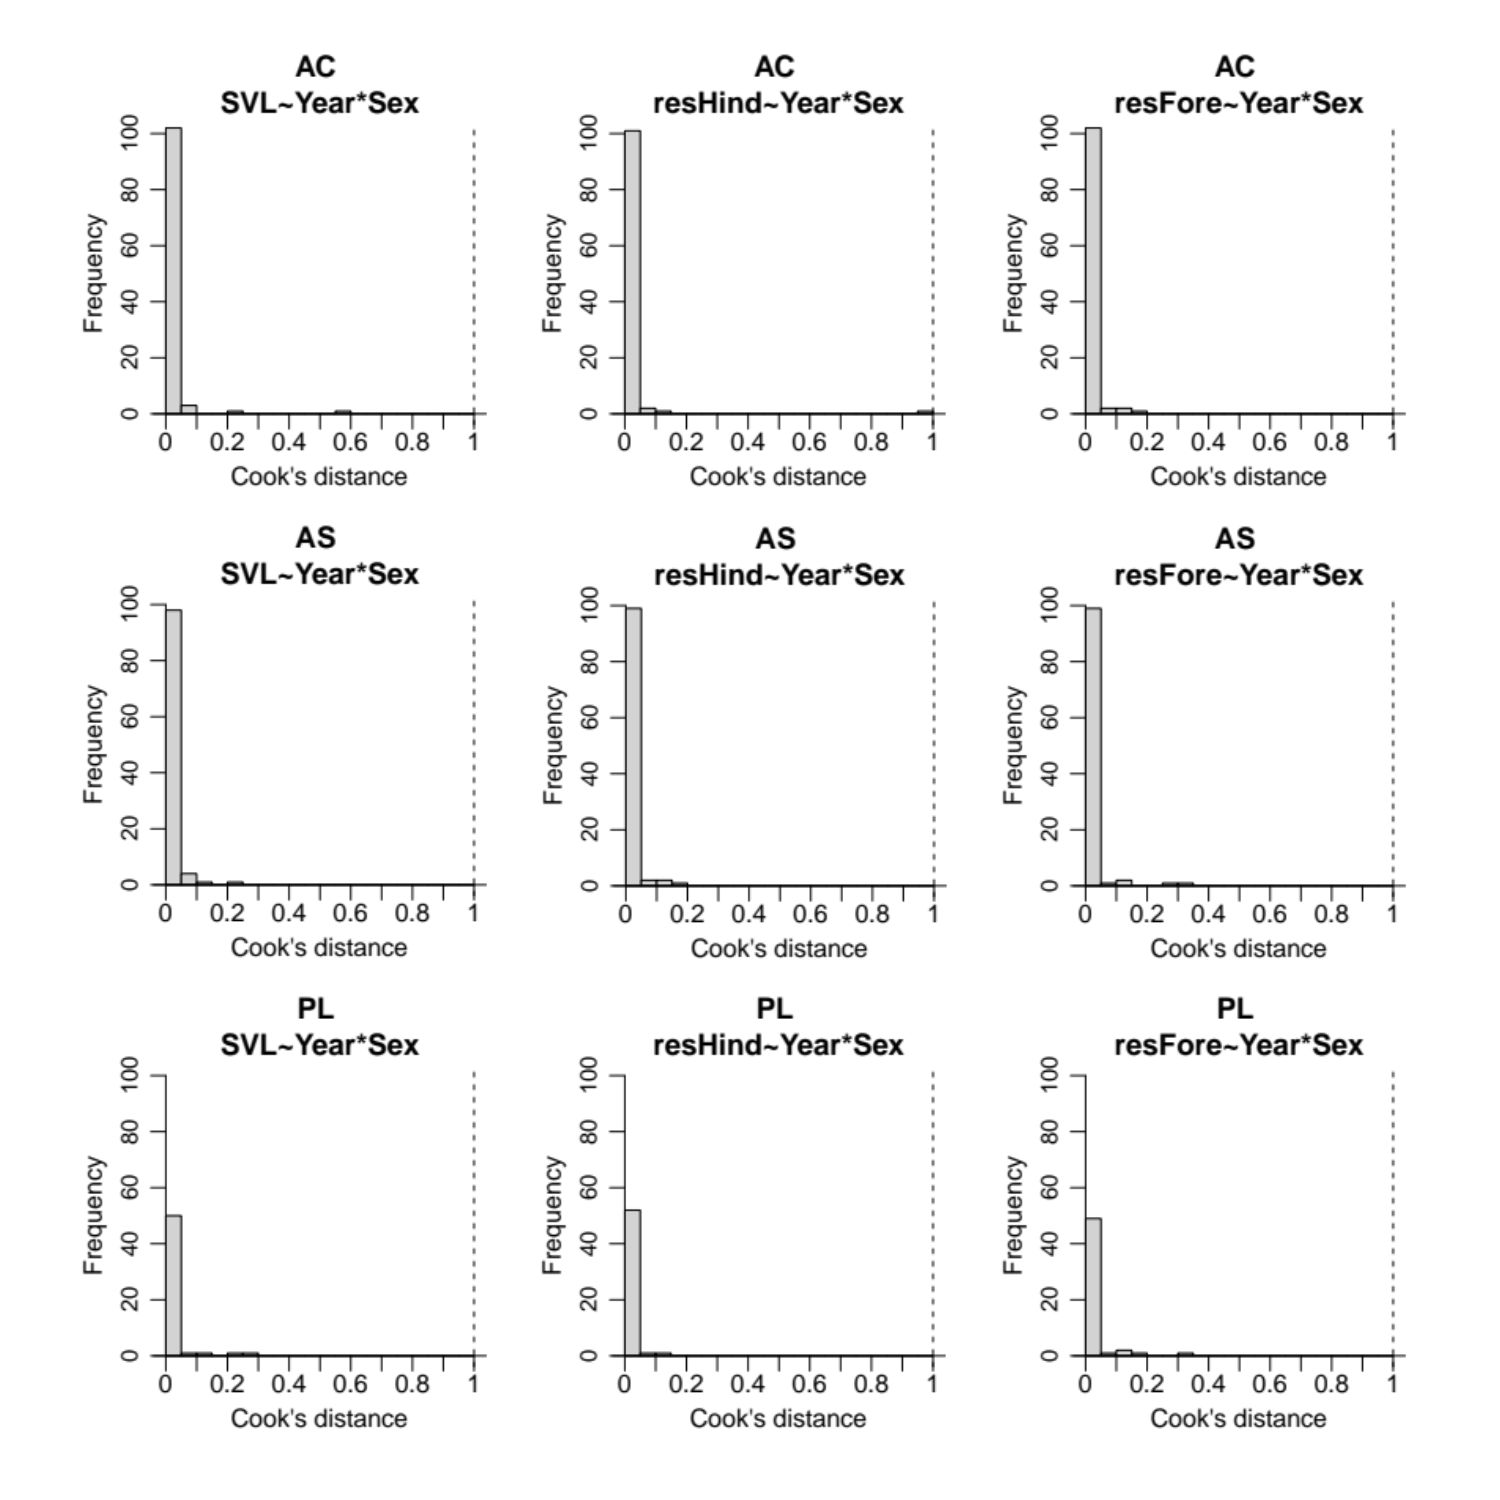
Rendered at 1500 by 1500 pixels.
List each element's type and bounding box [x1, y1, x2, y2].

picture [522, 47, 973, 498]
picture [982, 519, 1433, 970]
picture [523, 519, 974, 970]
picture [982, 47, 1433, 498]
picture [63, 47, 514, 498]
picture [63, 518, 514, 969]
picture [982, 989, 1433, 1440]
picture [522, 989, 973, 1440]
picture [63, 989, 514, 1440]
